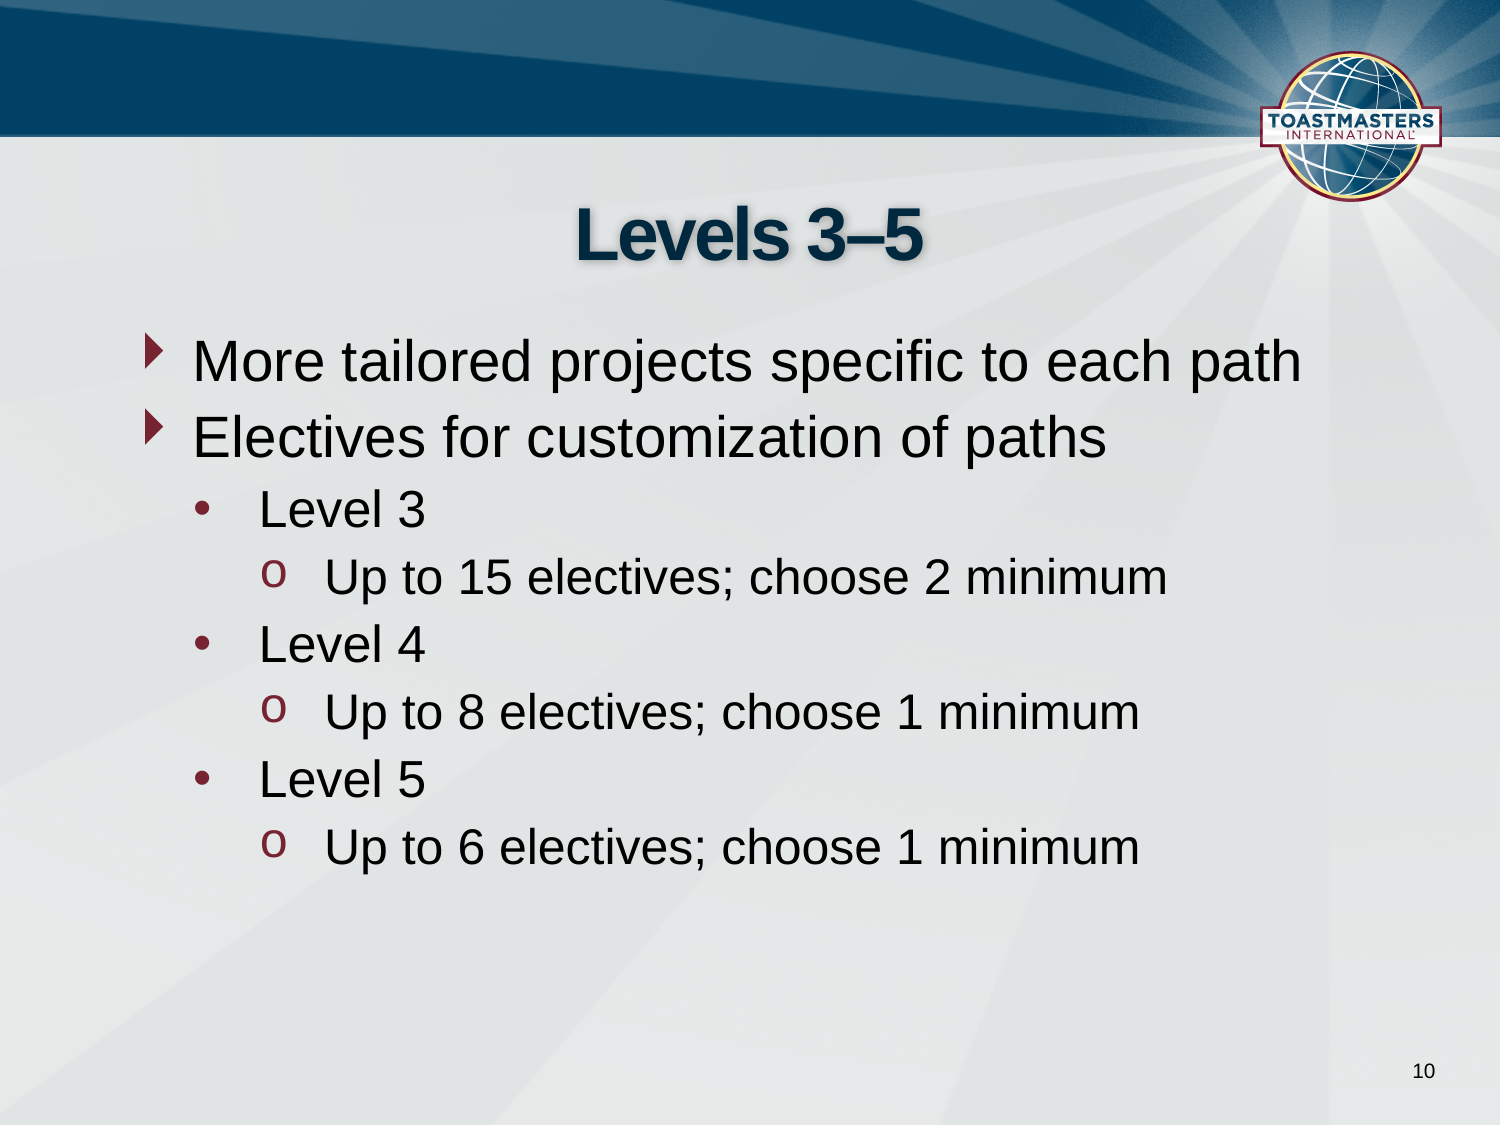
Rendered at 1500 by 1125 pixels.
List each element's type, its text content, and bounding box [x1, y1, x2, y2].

picture [0, 0, 1500, 1125]
text_box 10 [1387, 1050, 1450, 1090]
list More tailored projects specific to each path Electives for customization of paths Level 3 Up to 15 electives; choose 2 minimum Level 4 Up to 8 electives; choose 1 minimum Level 5 Up to 6 electives; choose 1 minimum [112, 315, 1413, 976]
title Levels 3–5 [112, 112, 1388, 363]
